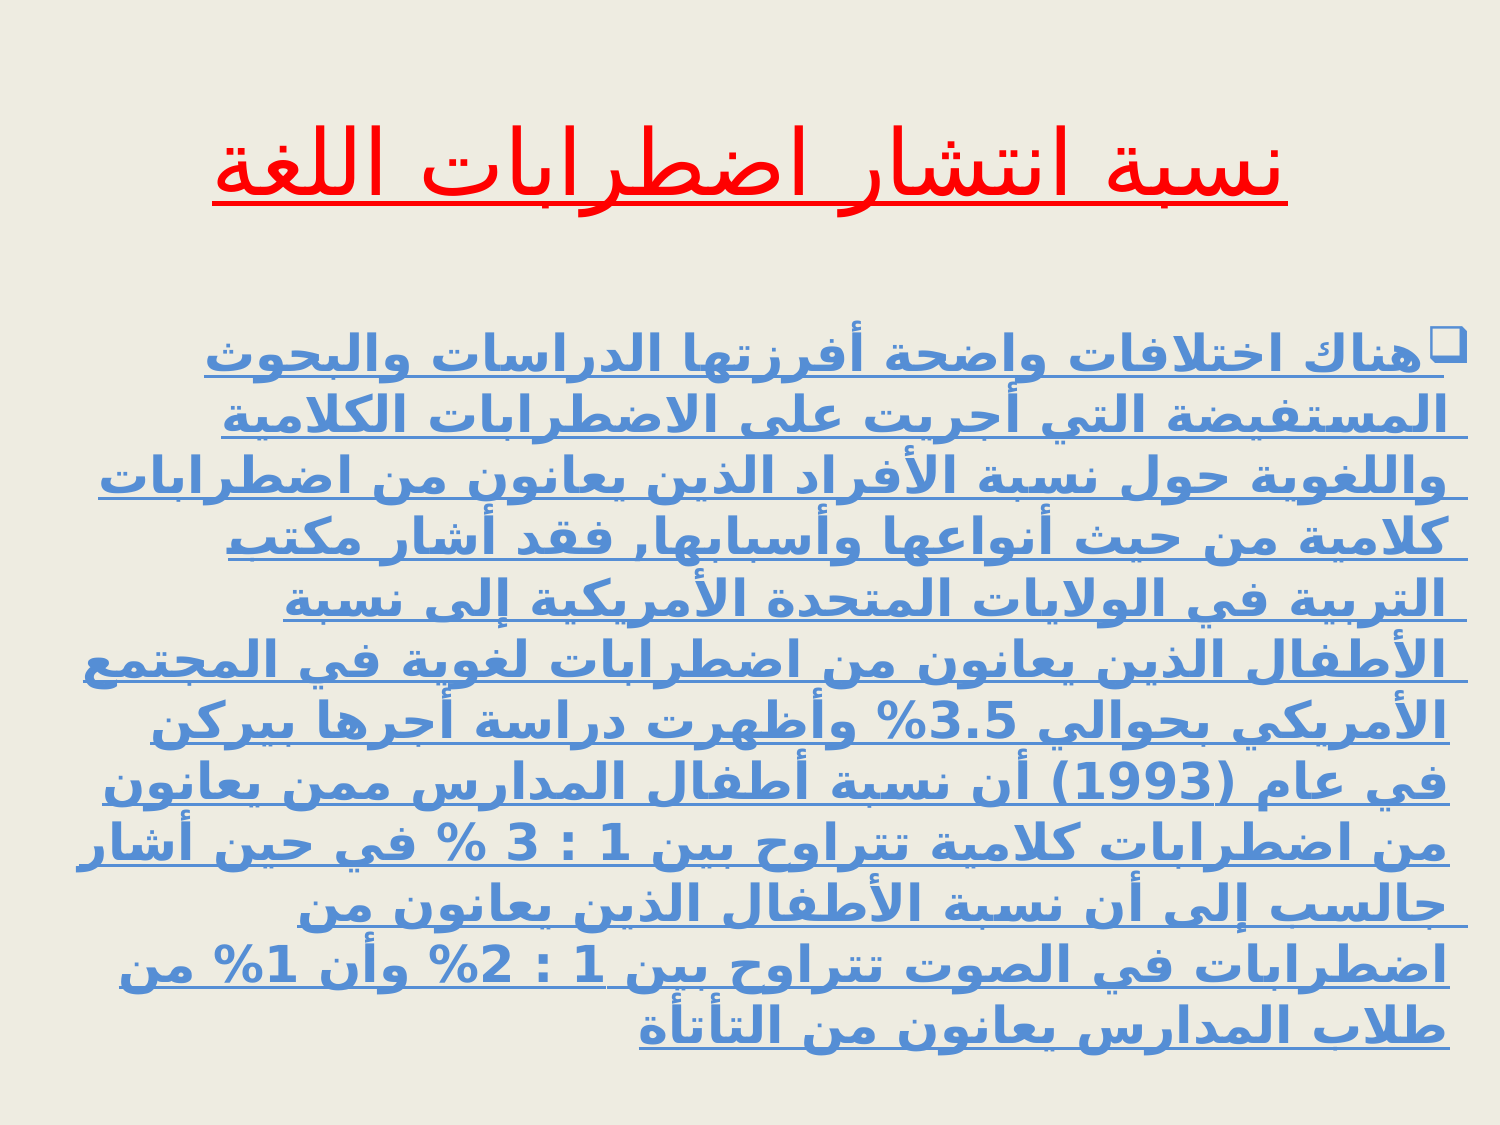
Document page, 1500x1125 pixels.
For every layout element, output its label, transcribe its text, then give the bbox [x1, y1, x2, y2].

title نسبة انتشار اضطرابات اللغة [112, 46, 1388, 246]
subtitle هناك اختلافات واضحة أفرزتها الدراسات والبحوث المستفيضة التي أجريت على الاضطرابات الكلامية واللغوية حول نسبة الأفراد الذين يعانون من اضطرابات كلامية من حيث أنواعها وأسبابها, فقد أشار مكتب التربية في الولايات المتحدة الأمريكية إلى نسبة الأطفال الذين يعانون من اضطرابات لغوية في المجتمع الأمريكي بحوالي 3.5% وأظهرت دراسة أجرها بيركن في عام (1993) أن نسبة أطفال المدارس ممن يعانون من اضطرابات كلامية تتراوح بين 1 : 3 % في حين أشار جالسب إلى أن نسبة الأطفال الذين يعانون من اضطرابات في الصوت تتراوح بين 1 : 2% وأن 1% من طلاب المدارس يعانون من التأتأة [46, 246, 1465, 1079]
